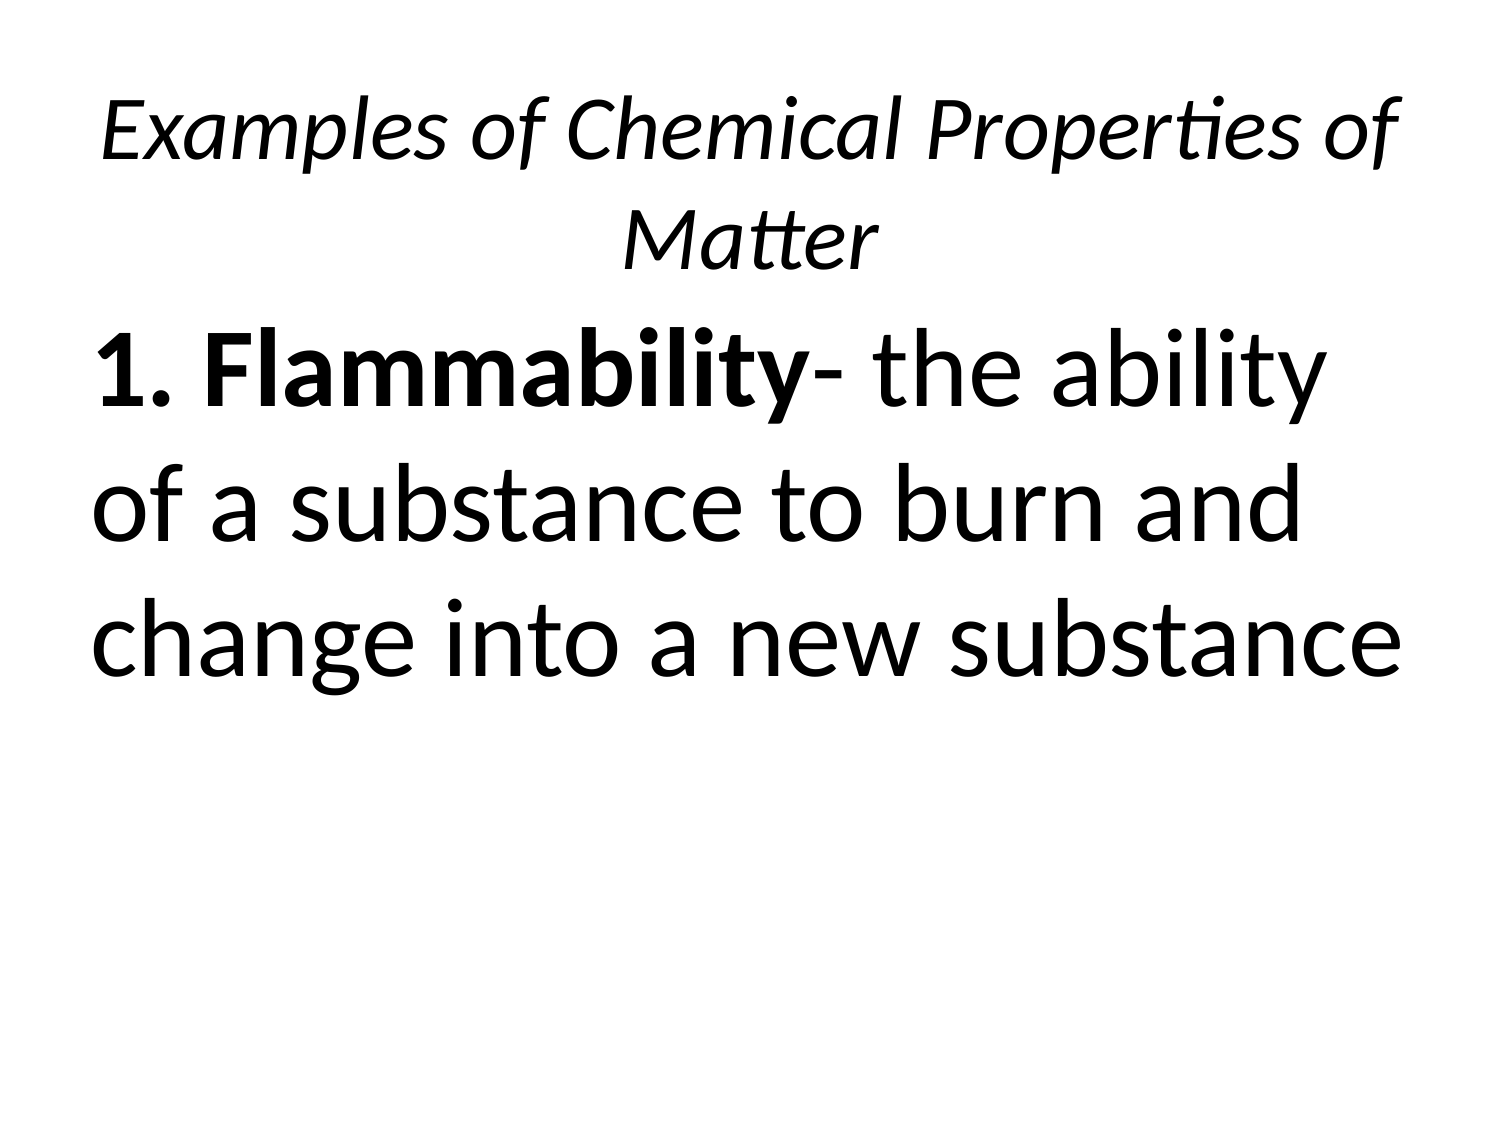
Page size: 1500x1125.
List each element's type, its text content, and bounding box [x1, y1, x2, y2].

title Examples of Chemical Properties of Matter [75, 138, 1425, 286]
list 1. Flammability- the ability of a substance to burn and change into a new substance [75, 286, 1425, 1005]
